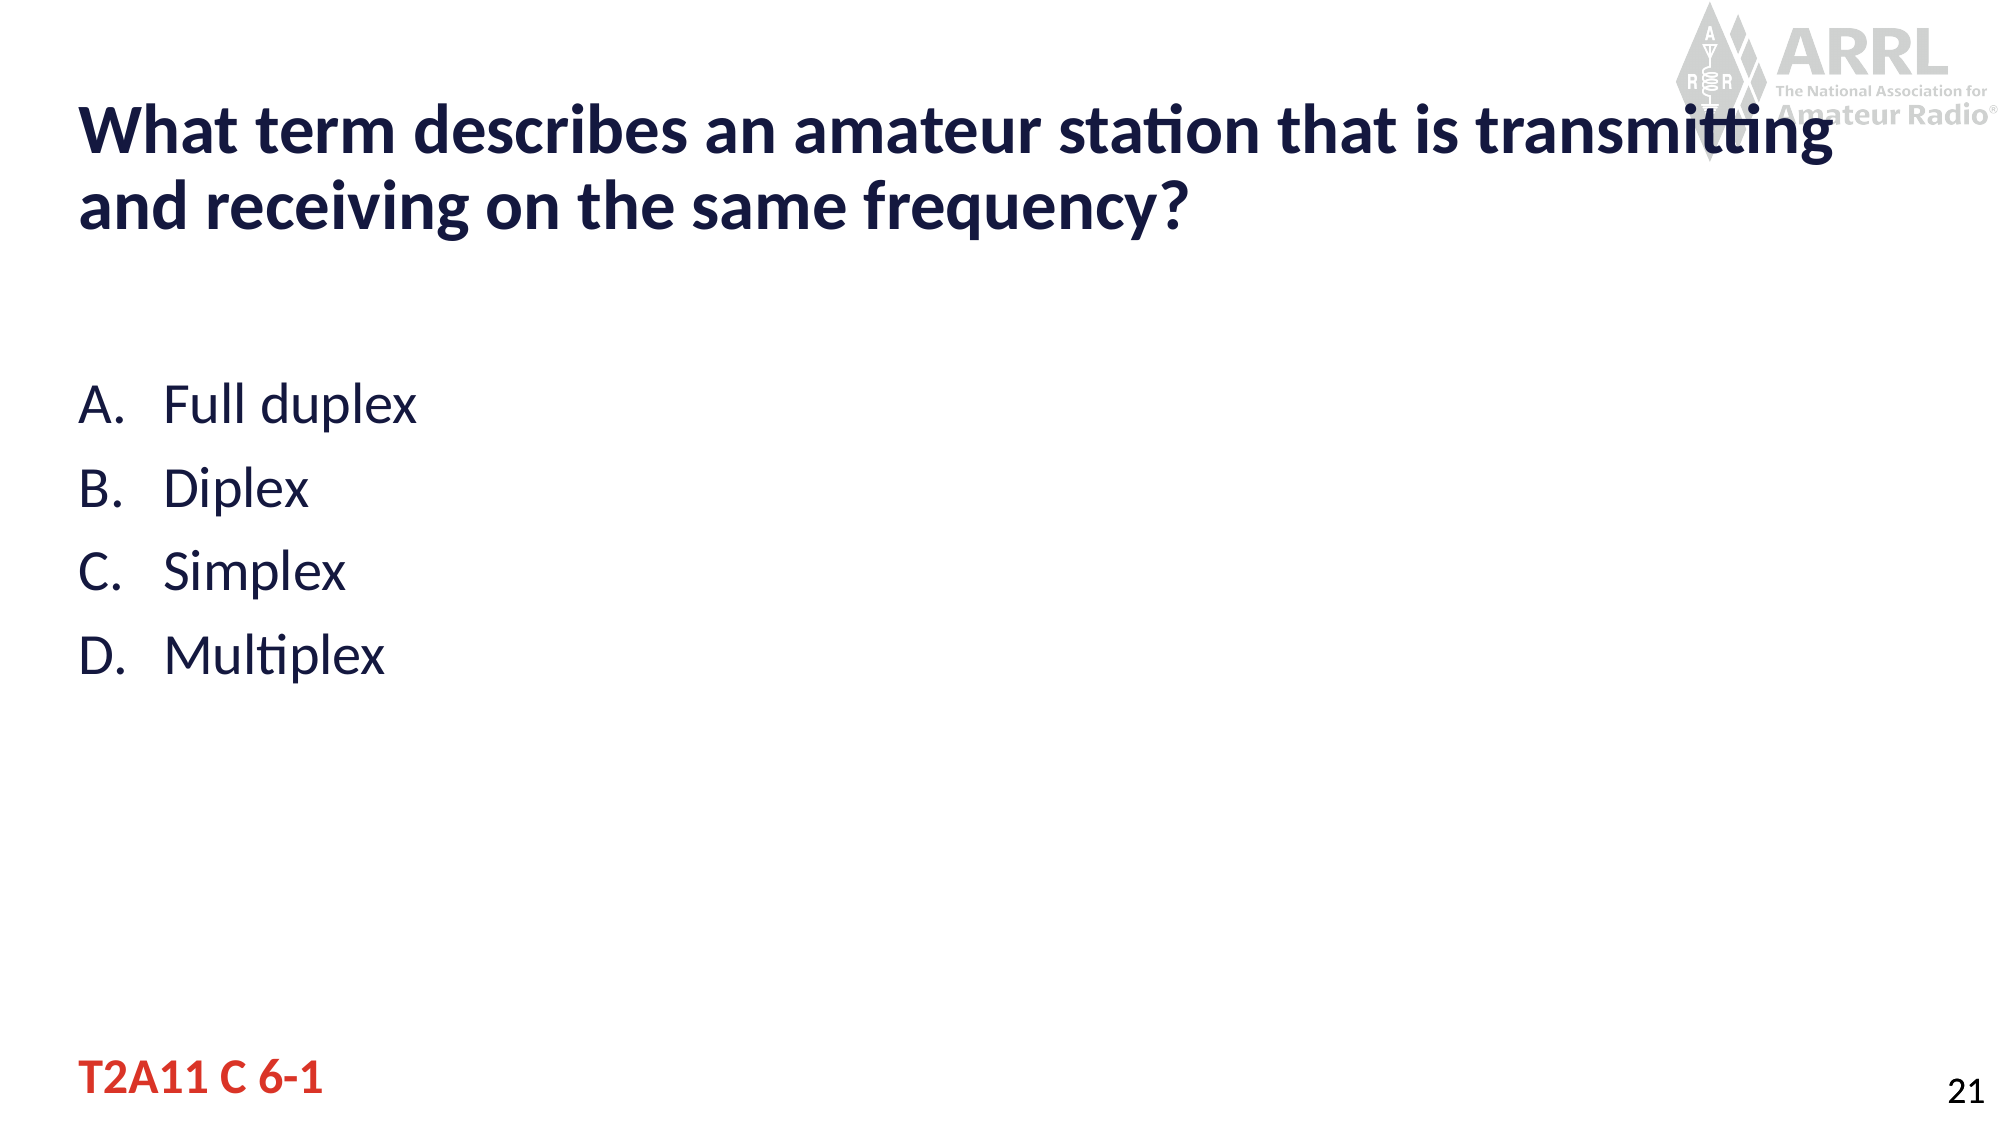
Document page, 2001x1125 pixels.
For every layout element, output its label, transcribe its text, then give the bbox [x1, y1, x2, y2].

list Full duplex Diplex Simplex Multiplex [63, 365, 1863, 989]
picture [1674, 0, 2000, 164]
text_box T2A11 C 6-1 [63, 1036, 921, 1112]
title What term describes an amateur station that is transmitting and receiving on the same frequency? [63, 59, 1863, 278]
